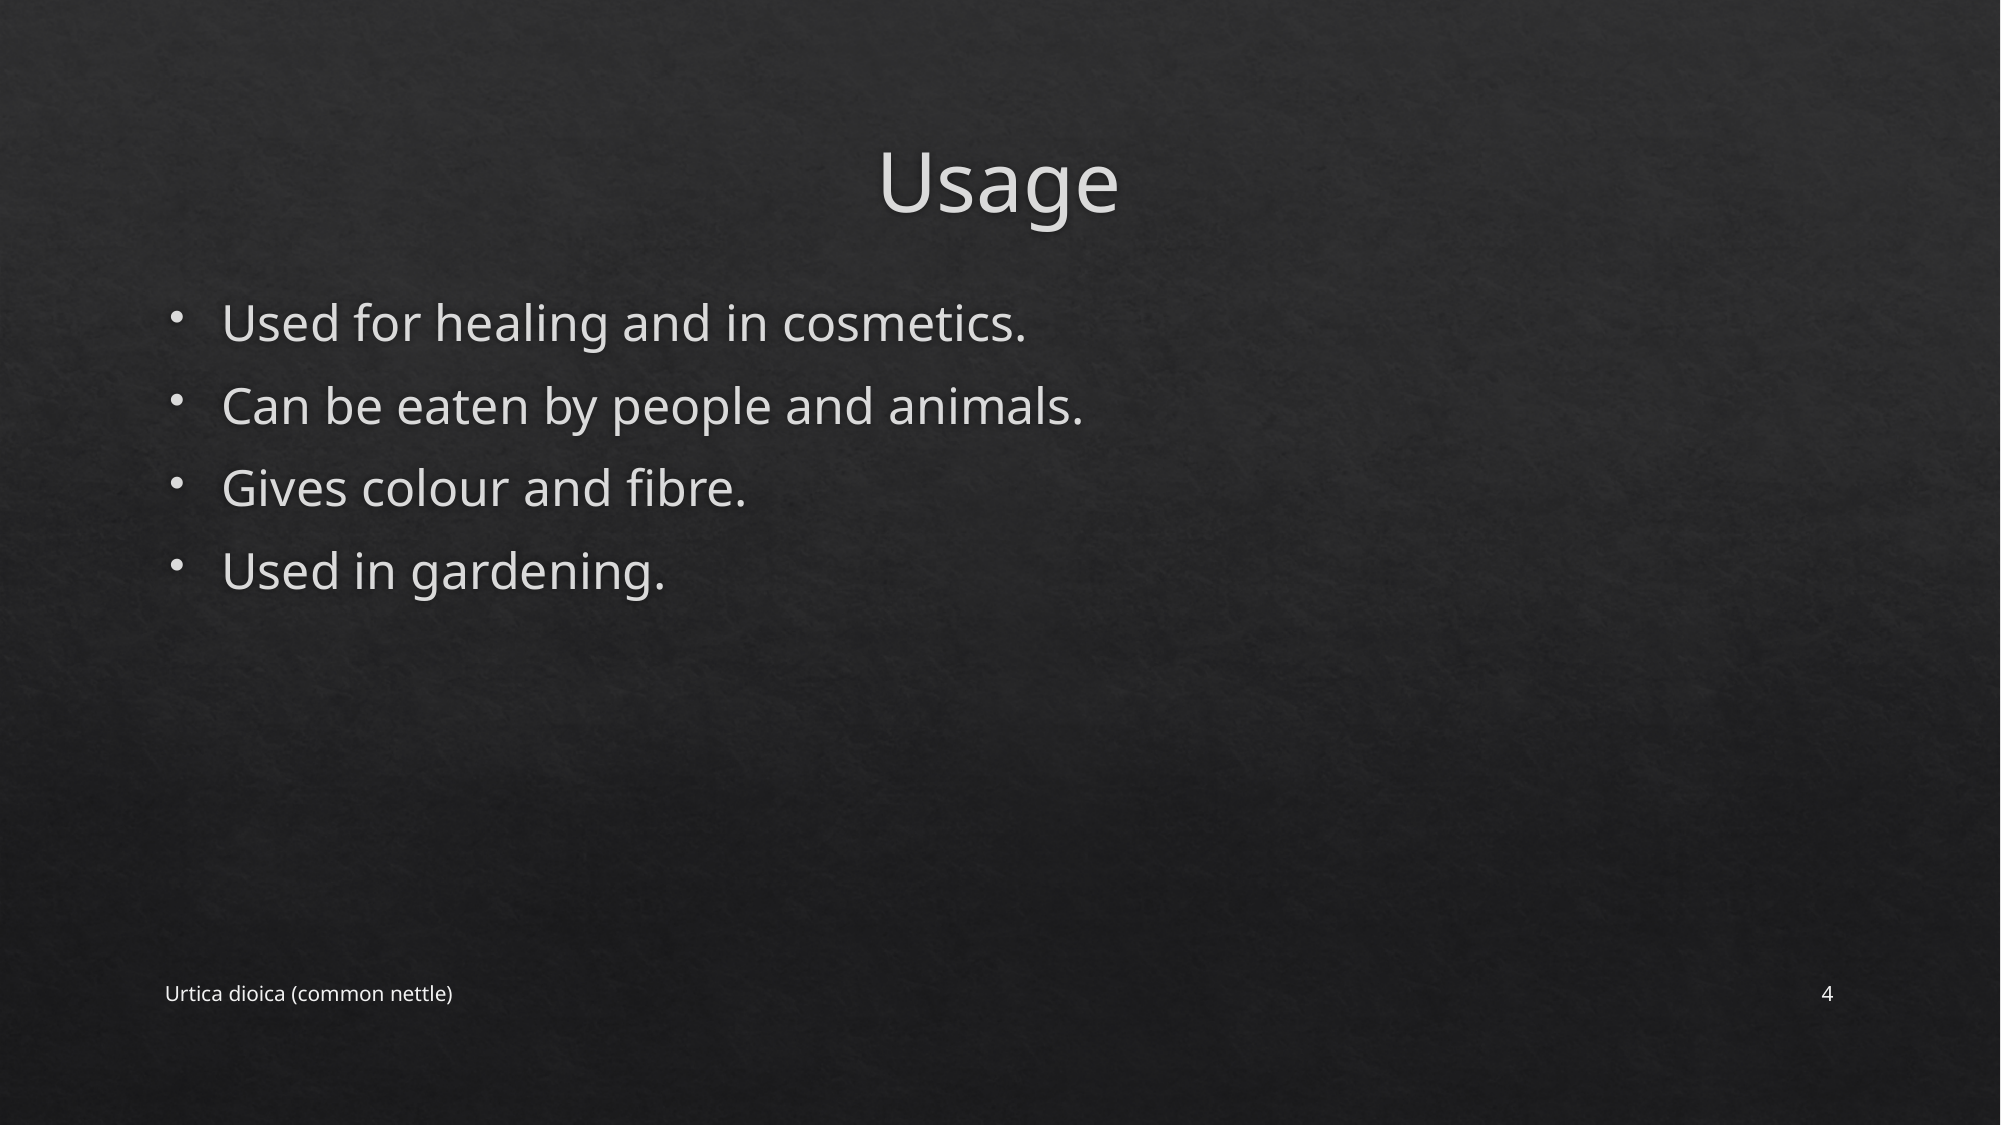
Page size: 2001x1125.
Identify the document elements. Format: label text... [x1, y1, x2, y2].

title Usage [149, 99, 1849, 260]
footer Urtica dioica (common nettle) [149, 965, 1245, 1025]
list Used for healing and in cosmetics. Can be eaten by people and animals. Gives colour and fibre. Used in gardening. [149, 284, 1849, 950]
slide_number 4 [1724, 965, 1849, 1025]
